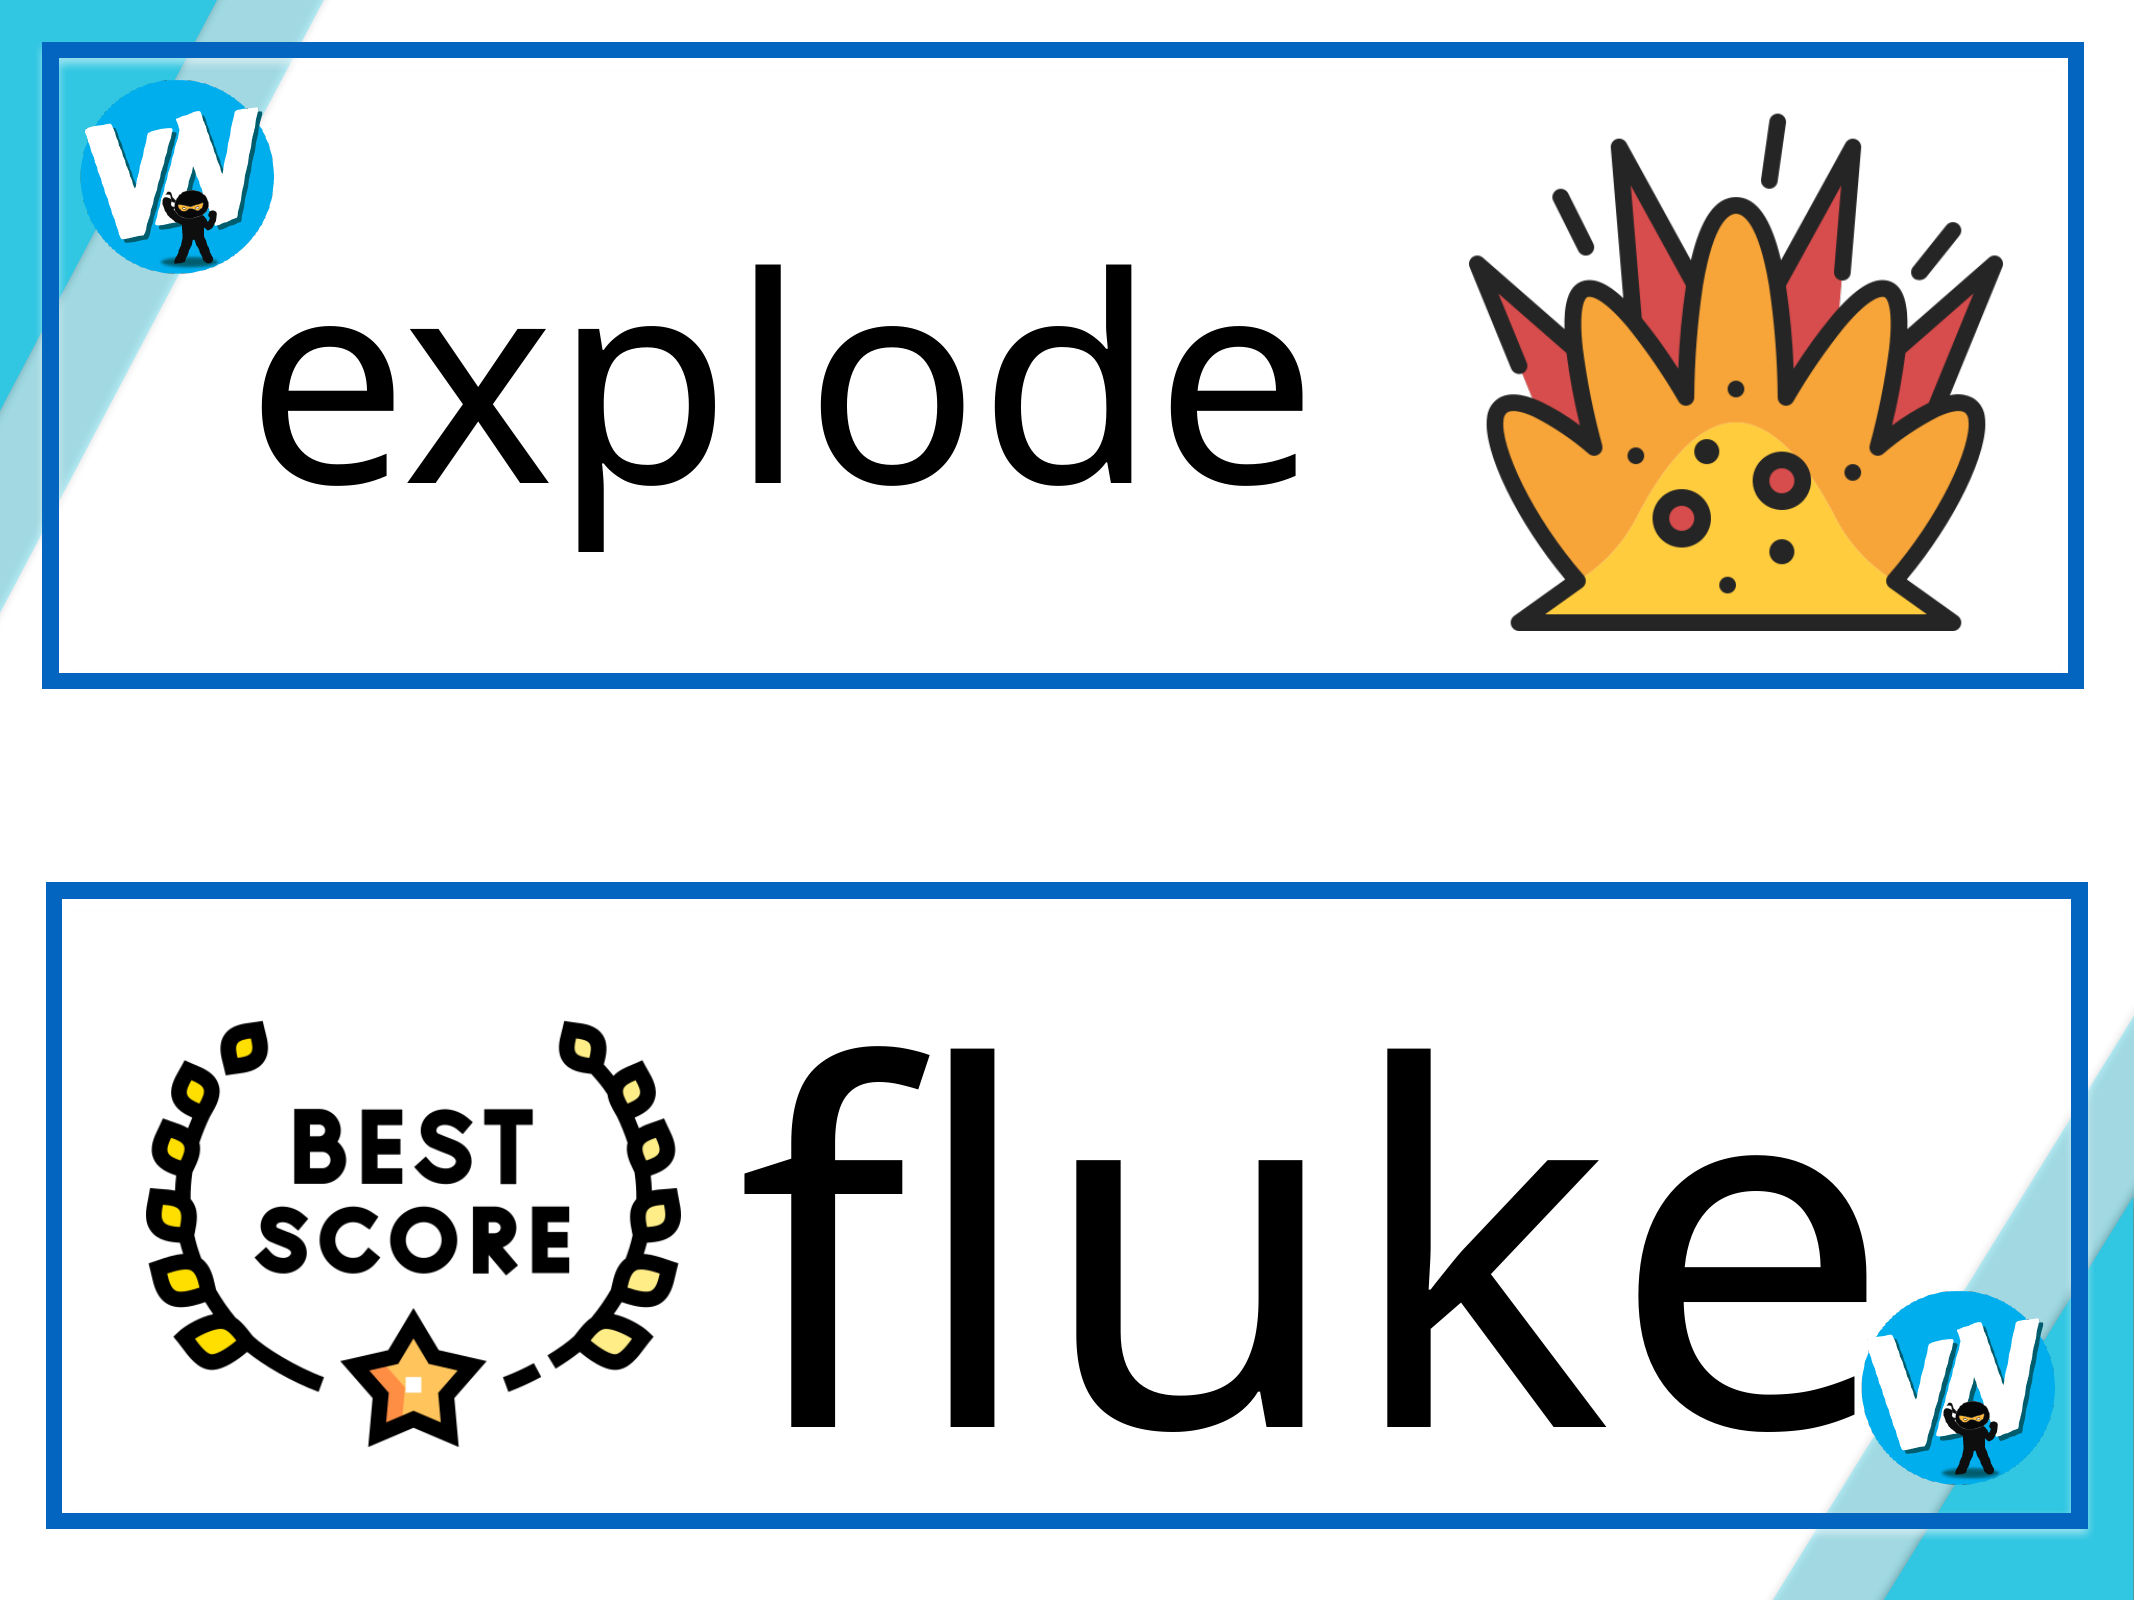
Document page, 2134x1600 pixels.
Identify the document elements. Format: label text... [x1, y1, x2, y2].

picture [1469, 96, 2004, 631]
text_box [92, 549, 1956, 681]
text_box explode [92, 187, 1464, 549]
text_box [92, 890, 1956, 1522]
text_box fluke [506, 921, 1956, 1536]
picture [1837, 1288, 2080, 1488]
picture [57, 77, 299, 278]
text_box [92, 50, 2076, 227]
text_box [1963, 235, 2134, 1600]
picture [146, 967, 681, 1502]
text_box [0, 0, 81, 1544]
